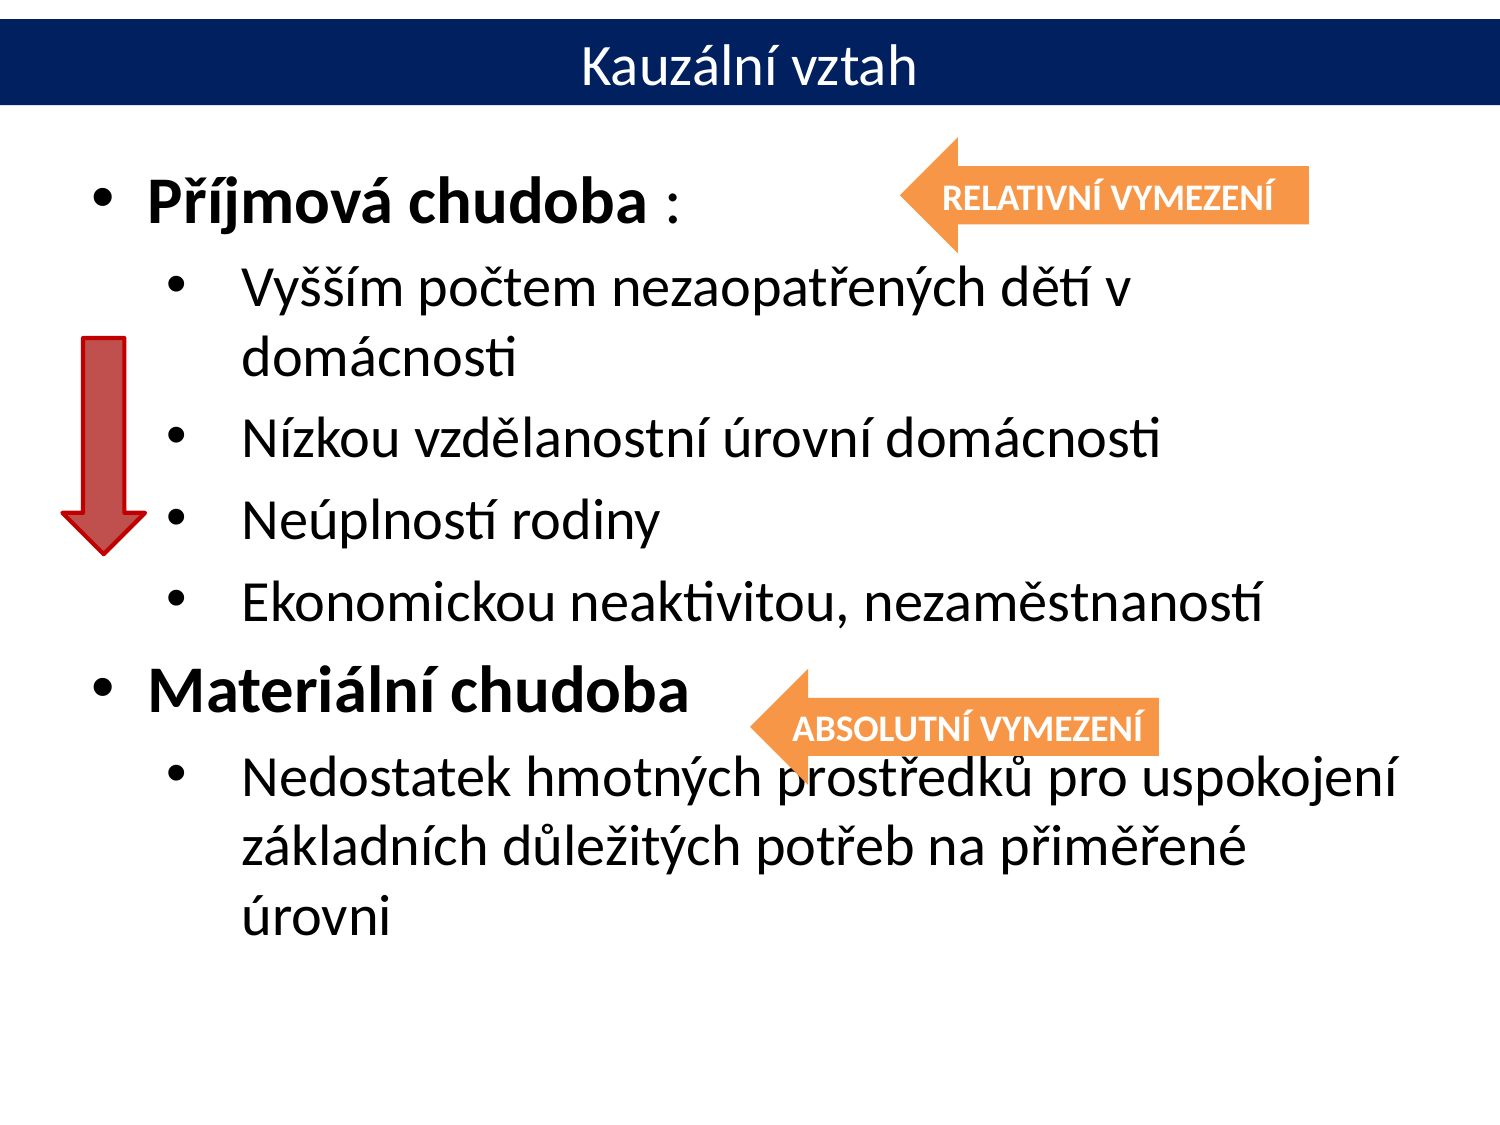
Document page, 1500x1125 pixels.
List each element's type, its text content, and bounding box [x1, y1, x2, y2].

text_box RELATIVNÍ VYMEZENÍ [899, 137, 1309, 254]
list Příjmová chudoba : Vyšším počtem nezaopatřených dětí v domácnosti Nízkou vzdělanostní úrovní domácnosti Neúplností rodiny Ekonomickou neaktivitou, nezaměstnaností Materiální chudoba Nedostatek hmotných prostředků pro uspokojení základních důležitých potřeb na přiměřené úrovni [76, 149, 1425, 1005]
title Kauzální vztah [0, 19, 1500, 106]
text_box [60, 335, 147, 557]
text_box ABSOLUTNÍ VYMEZENÍ [749, 668, 1159, 785]
